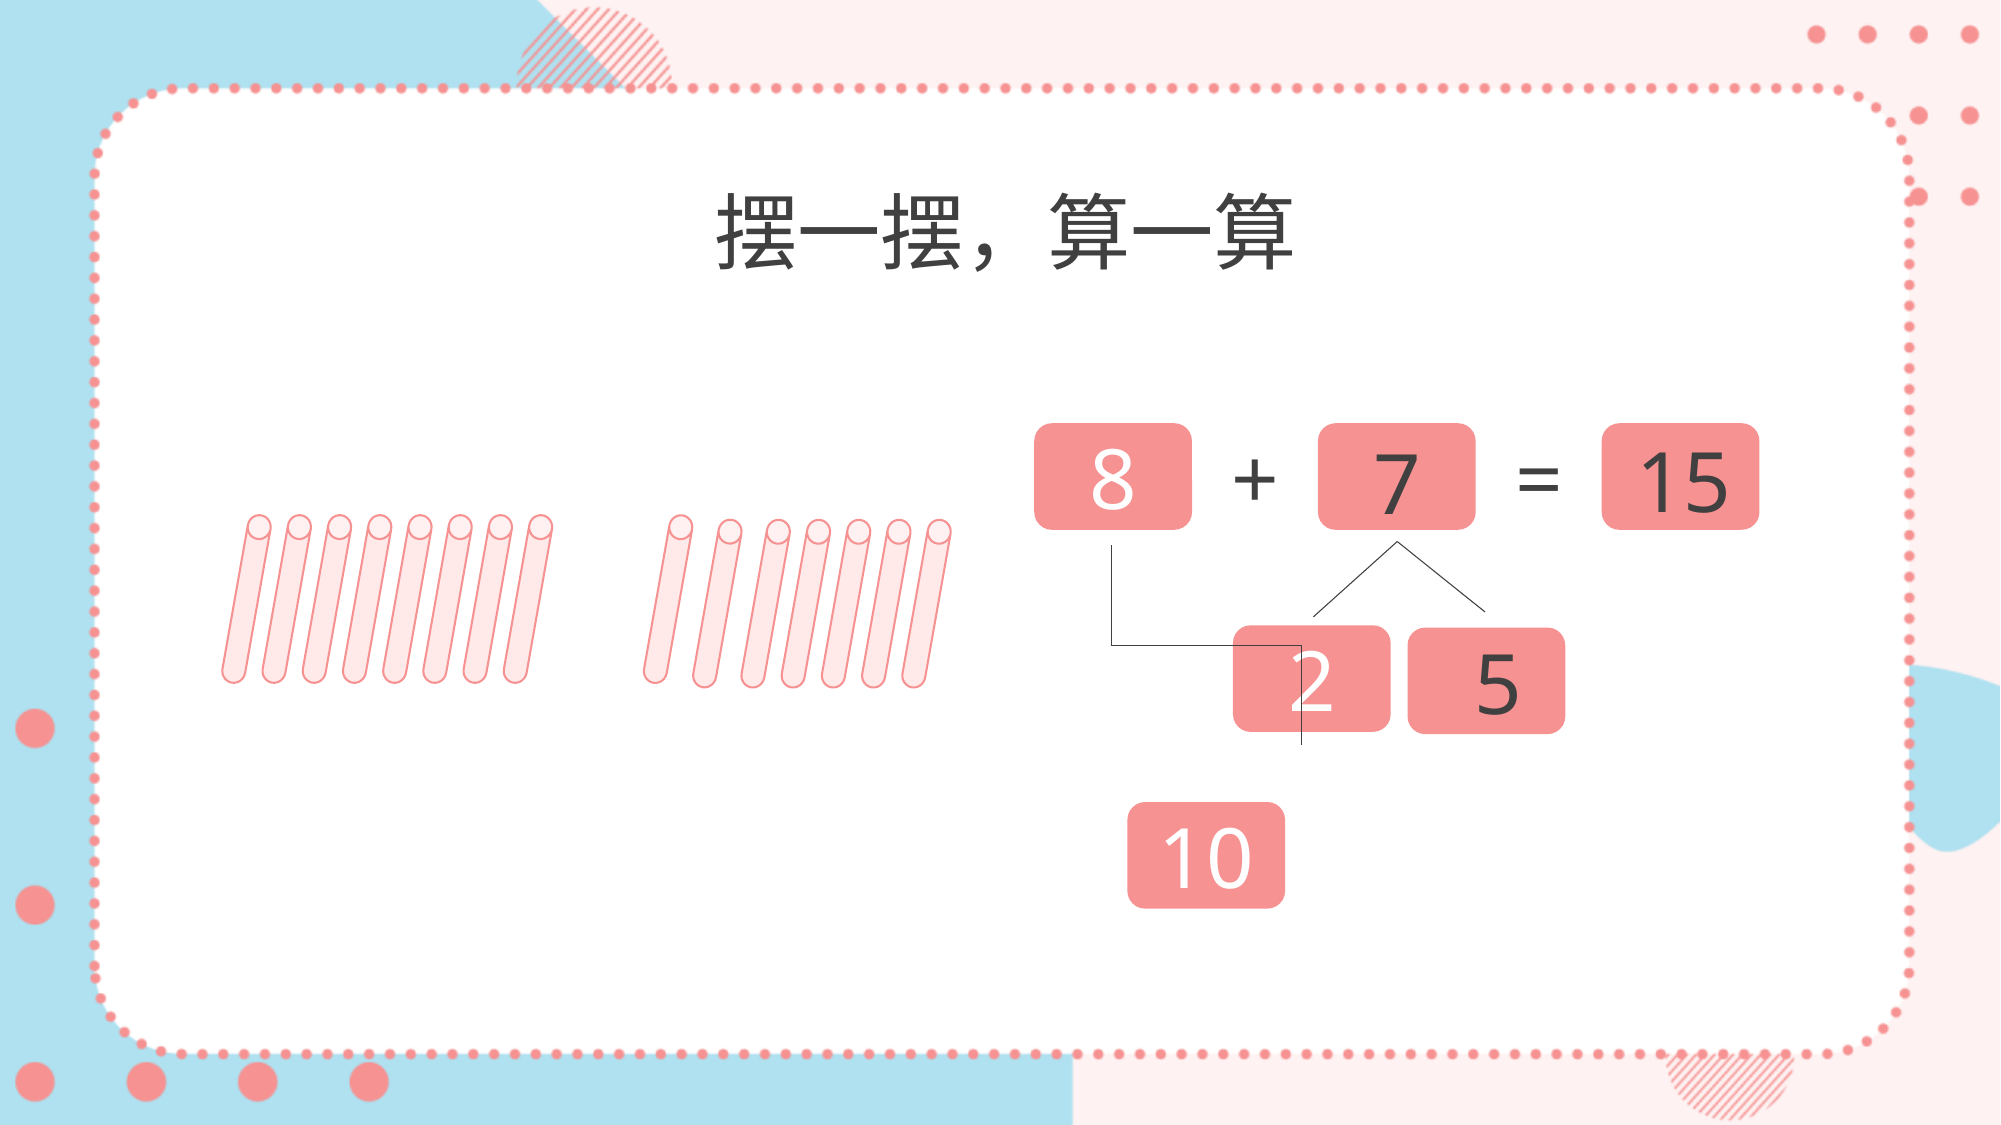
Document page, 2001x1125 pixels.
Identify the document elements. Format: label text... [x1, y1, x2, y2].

text_box 2 [1307, 624, 1392, 733]
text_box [1106, 549, 1307, 741]
text_box [1326, 422, 1467, 427]
text_box [301, 514, 353, 684]
text_box [740, 518, 791, 689]
text_box [422, 514, 473, 684]
text_box = [1465, 422, 1609, 531]
text_box [1600, 422, 1752, 527]
text_box + [1175, 422, 1329, 531]
text_box 15 [1603, 424, 1764, 534]
text_box 8 [1033, 422, 1184, 531]
text_box 7 [1316, 426, 1477, 536]
text_box [261, 514, 312, 684]
text_box [780, 518, 832, 689]
text_box [502, 514, 554, 684]
text_box [462, 514, 513, 684]
text_box [642, 514, 694, 684]
text_box [221, 514, 272, 684]
text_box [382, 514, 433, 684]
text_box 5 [1417, 626, 1578, 736]
text_box [1406, 626, 1435, 736]
text_box 摆一摆，算一算 [602, 172, 1409, 288]
text_box [692, 518, 743, 689]
text_box [901, 518, 952, 689]
text_box [820, 518, 872, 689]
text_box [1313, 541, 1485, 617]
text_box [861, 518, 912, 689]
text_box 10 [1126, 800, 1287, 910]
text_box [341, 514, 393, 684]
picture [0, 0, 2000, 1125]
